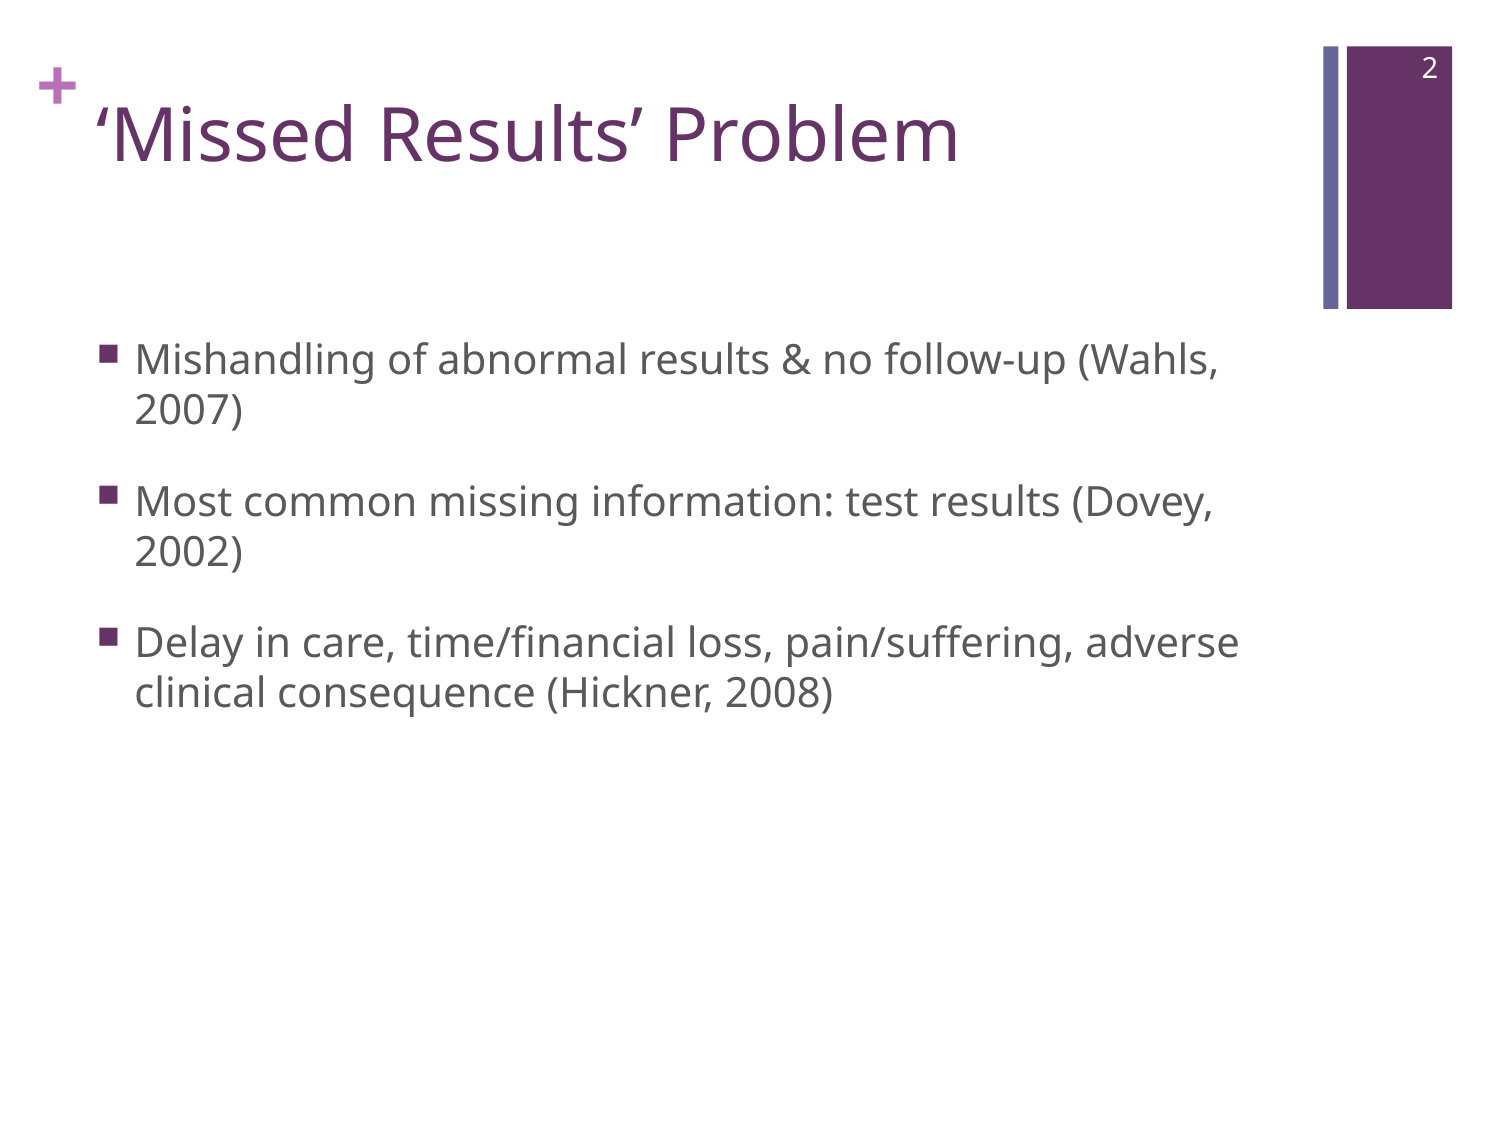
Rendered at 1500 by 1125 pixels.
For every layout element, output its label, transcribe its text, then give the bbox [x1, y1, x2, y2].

title ‘Missed Results’ Problem [81, 79, 1322, 263]
slide_number 1 [1362, 39, 1454, 100]
list Mishandling of abnormal results & no follow-up (Wahls, 2007) Most common missing information: test results (Dovey, 2002) Delay in care, time/financial loss, pain/suffering, adverse clinical consequence (Hickner, 2008) [81, 324, 1322, 1005]
